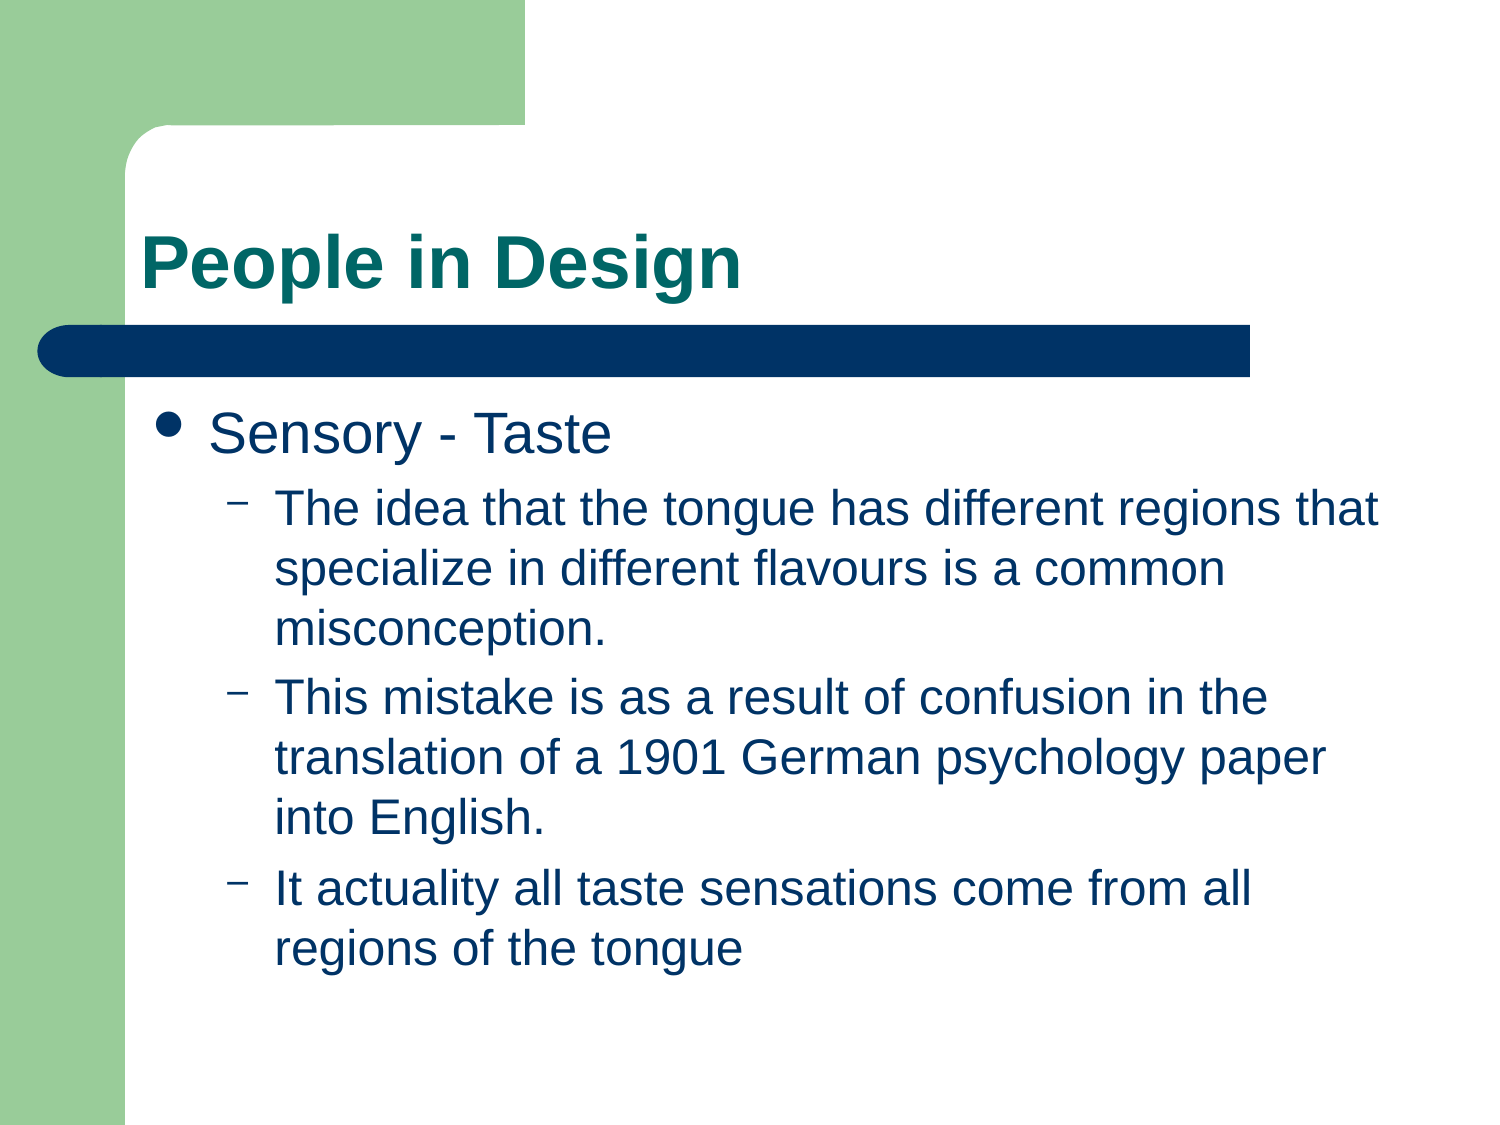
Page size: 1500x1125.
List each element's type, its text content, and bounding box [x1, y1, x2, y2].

title People in Design [124, 124, 1426, 313]
list Sensory - Taste The idea that the tongue has different regions that specialize in different flavours is a common misconception. This mistake is as a result of confusion in the translation of a 1901 German psychology paper into English. It actuality all taste sensations come from all regions of the tongue [137, 387, 1400, 999]
